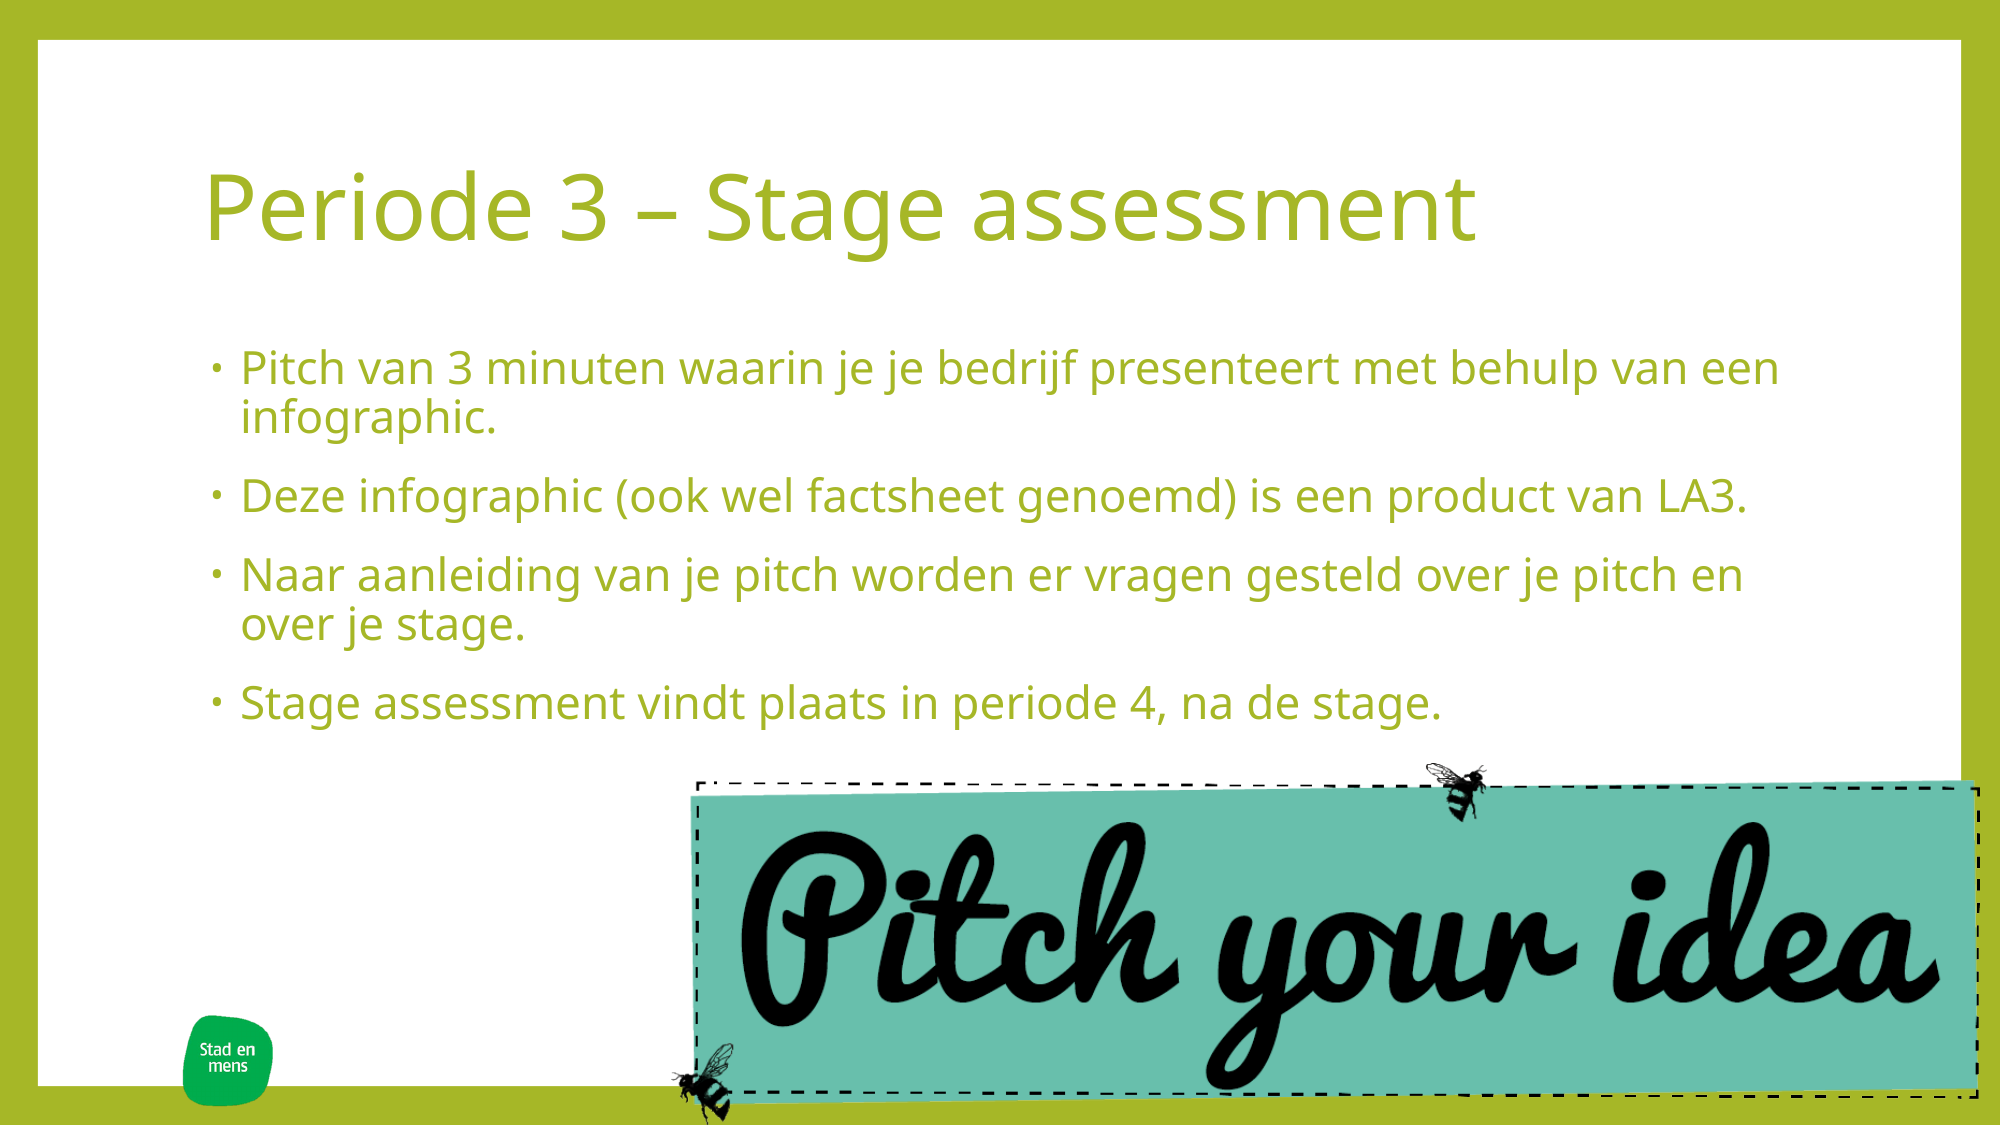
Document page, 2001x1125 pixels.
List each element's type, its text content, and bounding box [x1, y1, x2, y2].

picture [671, 763, 1980, 1125]
title Periode 3 – Stage assessment [187, 99, 1808, 323]
picture [179, 1013, 273, 1110]
list Pitch van 3 minuten waarin je je bedrijf presenteert met behulp van een infographic. Deze infographic (ook wel factsheet genoemd) is een product van LA3. Naar aanleiding van je pitch worden er vragen gesteld over je pitch en over je stage. Stage assessment vindt plaats in periode 4, na de stage. [187, 337, 1808, 1000]
